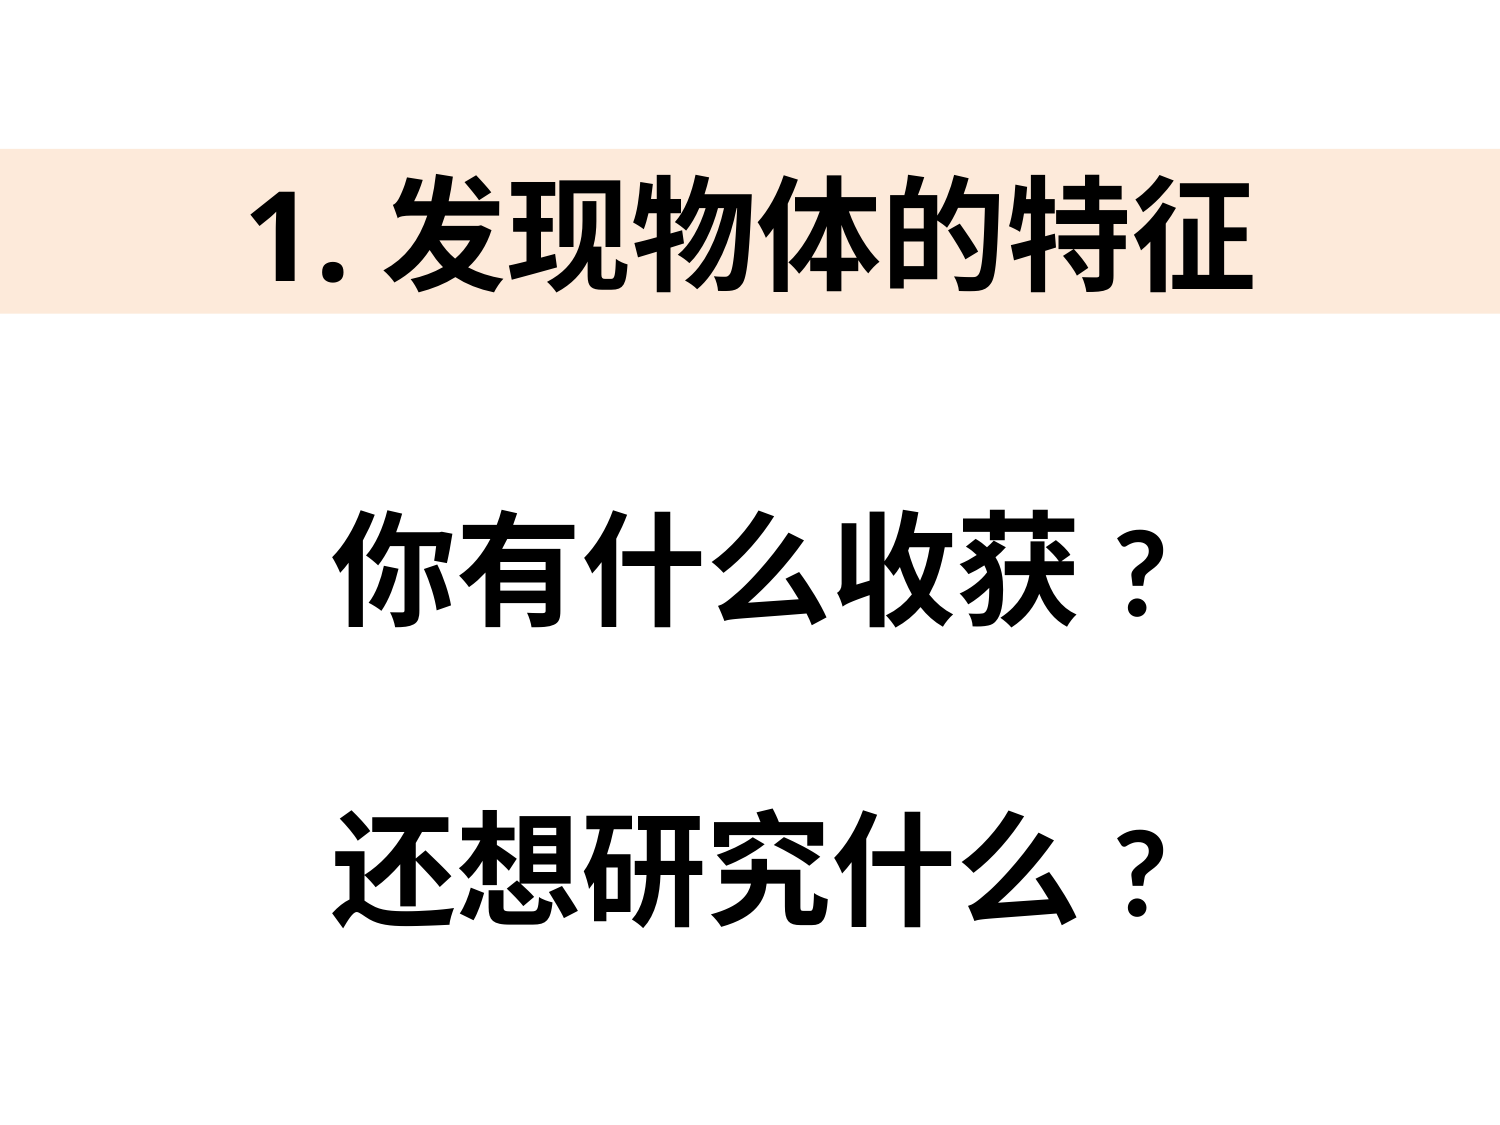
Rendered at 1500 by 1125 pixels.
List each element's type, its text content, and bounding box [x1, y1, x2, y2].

text_box 1.发现物体的特征 [0, 148, 1500, 314]
text_box 你有什么收获? 还想研究什么? [0, 442, 1500, 990]
